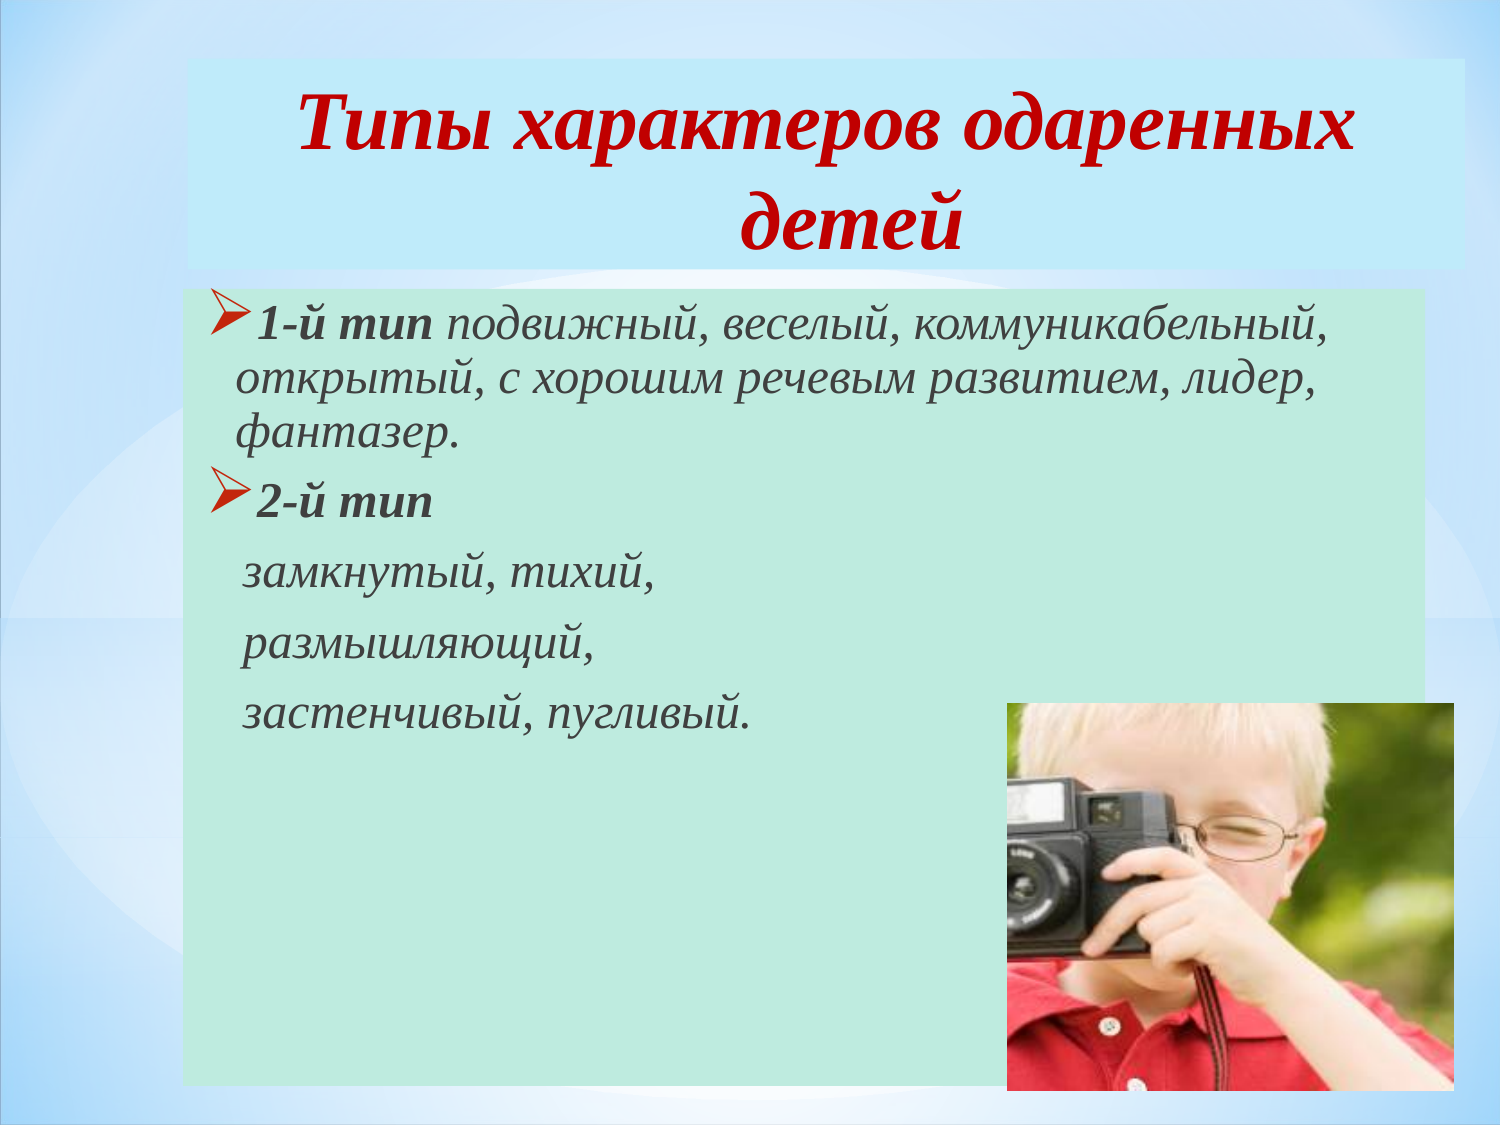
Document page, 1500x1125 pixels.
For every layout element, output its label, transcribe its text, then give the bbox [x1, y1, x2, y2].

picture [1007, 702, 1454, 1092]
title Типы характеров одаренных детей [187, 58, 1465, 270]
list 1-й тип подвижный, веселый, коммуникабельный, открытый, с хорошим речевым развитием, лидер, фантазер. 2-й тип замкнутый, тихий, размышляющий, застенчивый, пугливый. [183, 288, 1426, 1086]
